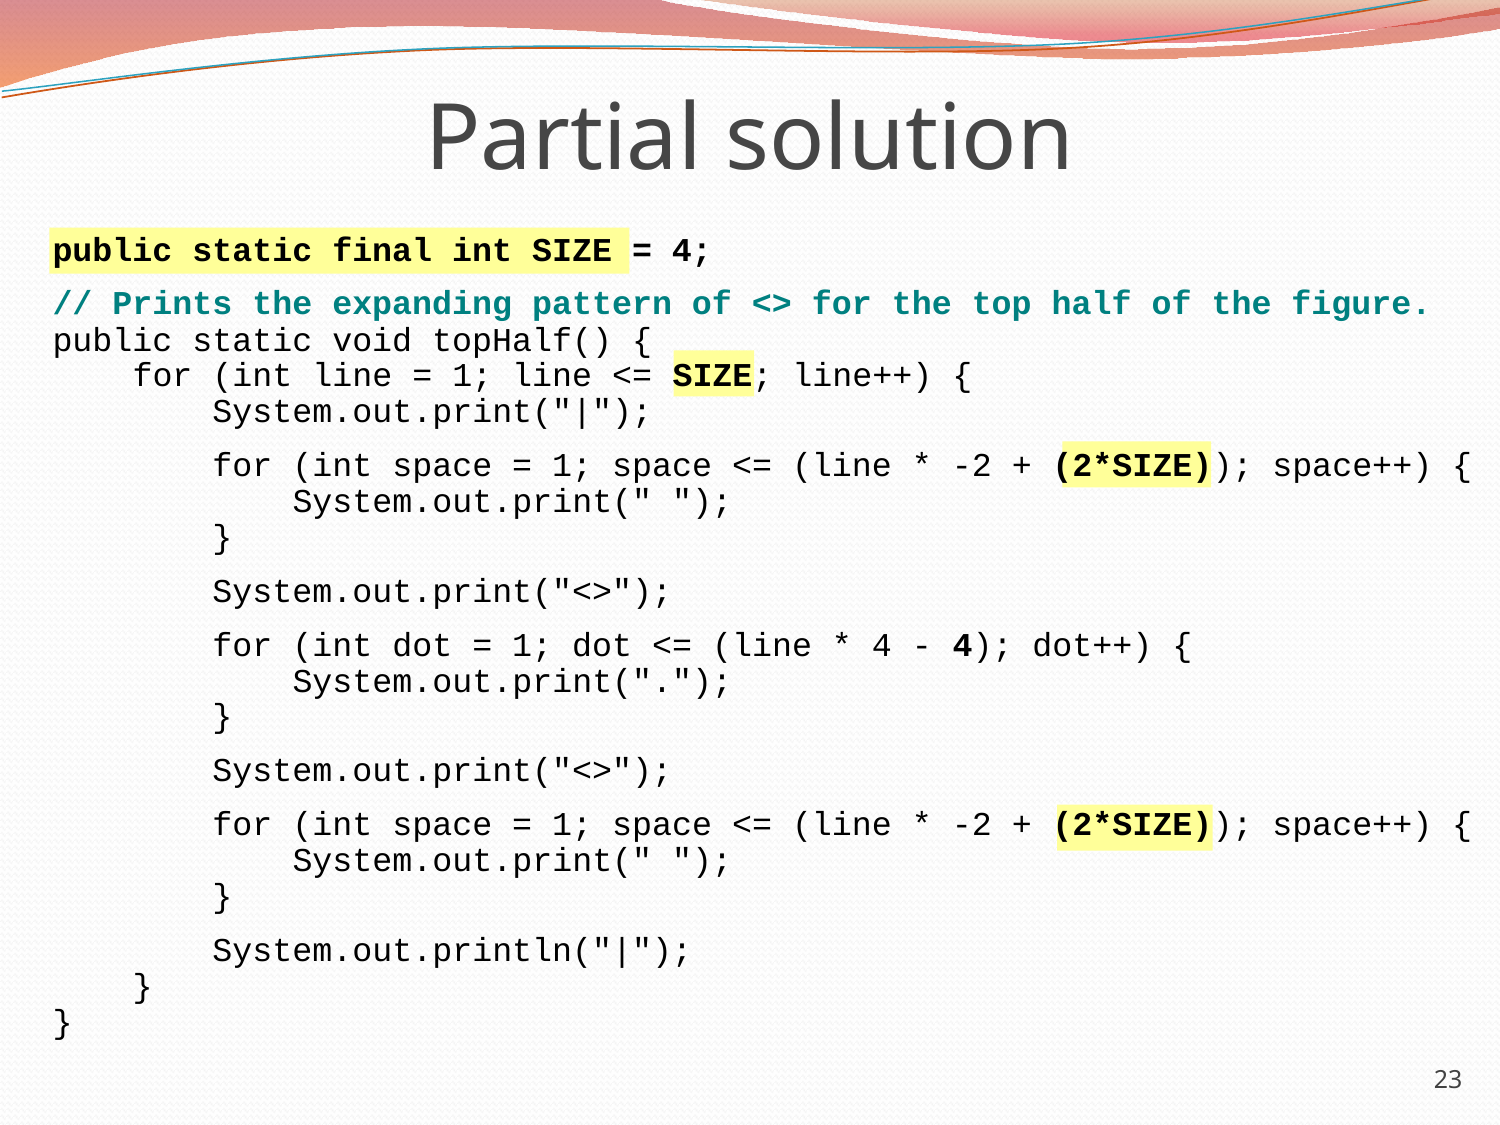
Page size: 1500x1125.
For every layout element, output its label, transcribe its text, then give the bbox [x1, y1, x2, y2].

list public static final int SIZE = 4; // Prints the expanding pattern of <> for the top half of the figure. public static void topHalf() { for (int line = 1; line <= SIZE; line++) { System.out.print("|"); for (int space = 1; space <= (line * -2 + (2*SIZE)); space++) { System.out.print(" "); } System.out.print("<>"); for (int dot = 1; dot <= (line * 4 - 4); dot++) { System.out.print("."); } System.out.print("<>"); for (int space = 1; space <= (line * -2 + (2*SIZE)); space++) { System.out.print(" "); } System.out.println("|"); } } [37, 224, 1500, 1075]
title Partial solution [75, 72, 1425, 188]
